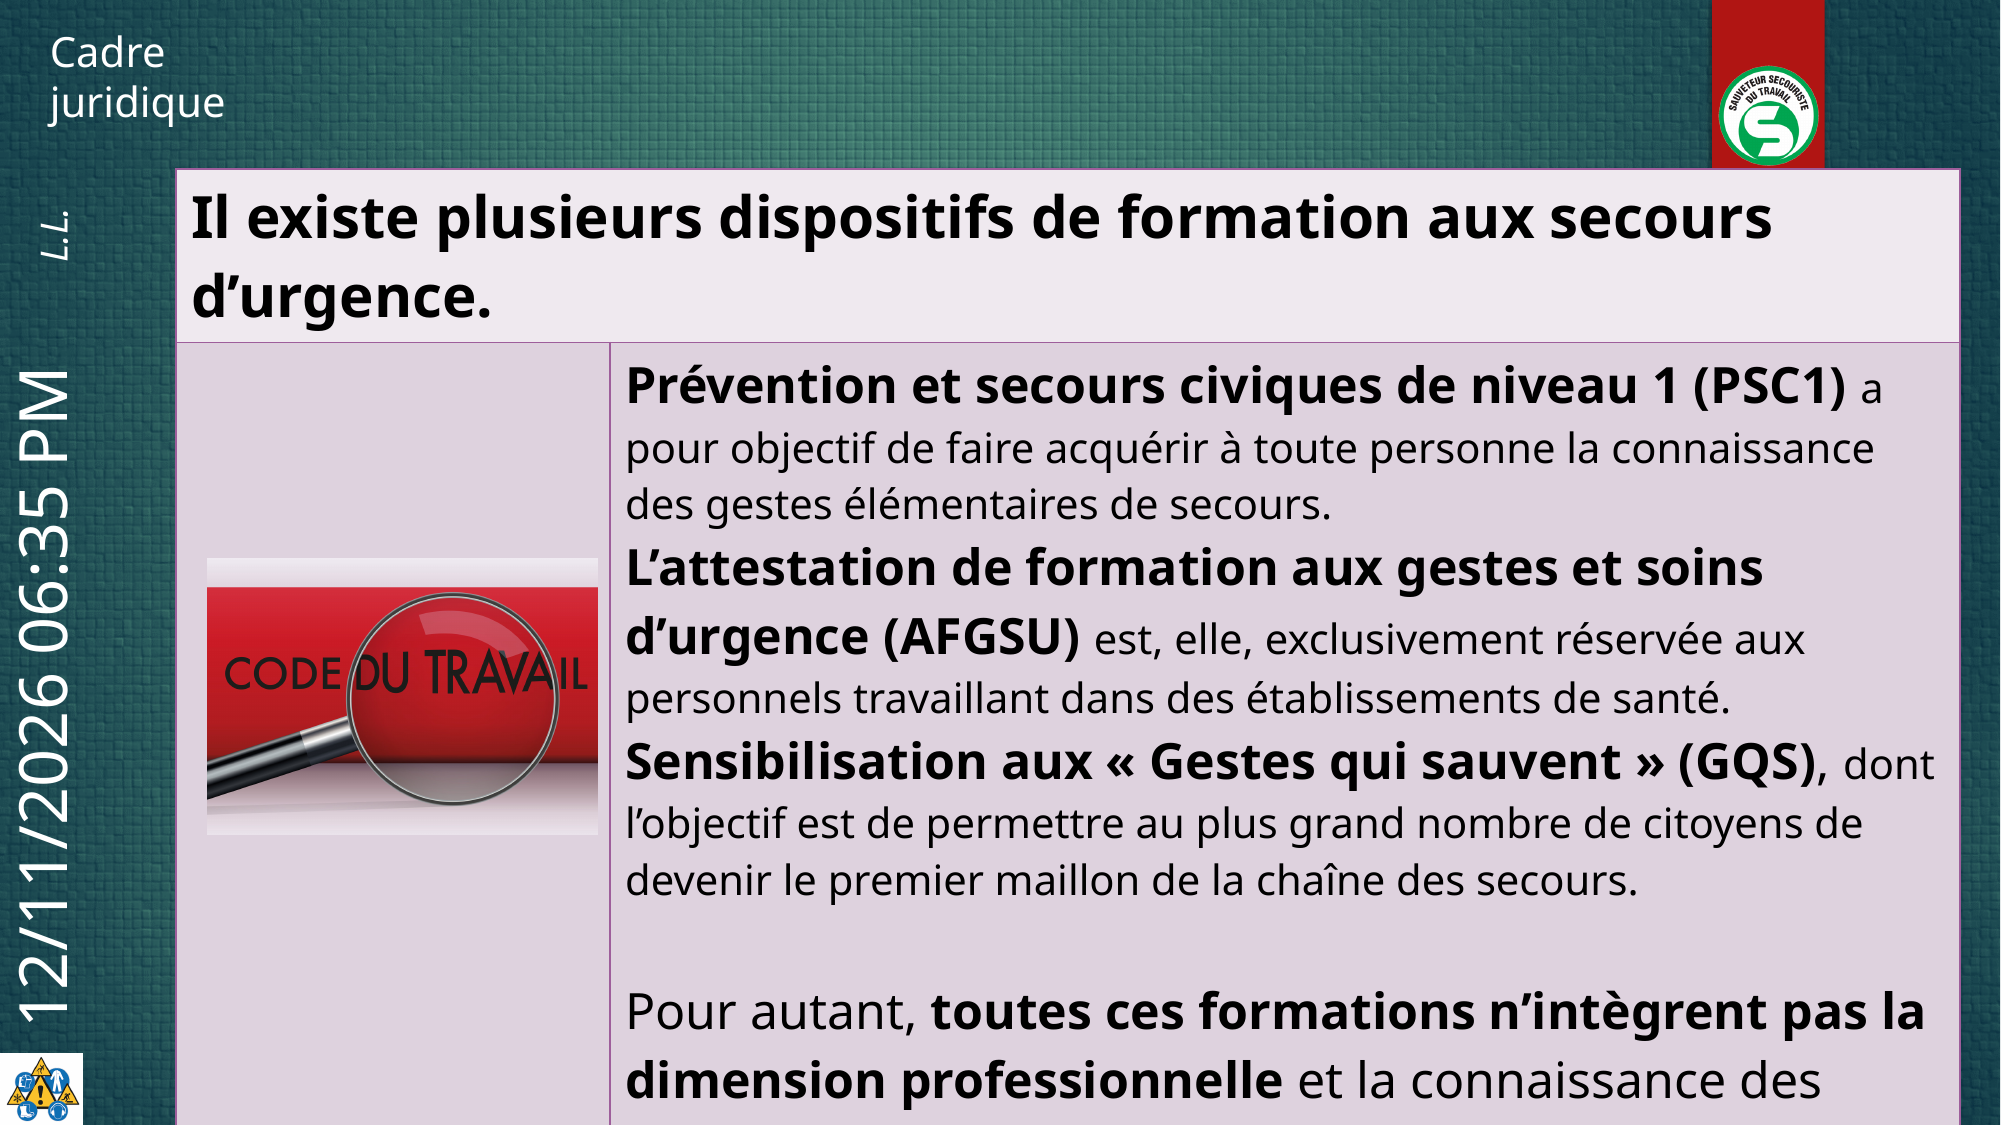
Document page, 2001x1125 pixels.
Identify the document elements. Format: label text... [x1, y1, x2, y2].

picture [1718, 65, 1819, 166]
picture [207, 558, 599, 835]
table_header Il existe plusieurs dispositifs de formation aux secours d’urgence. [177, 170, 1959, 342]
picture [0, 1053, 83, 1125]
text_box Cadre juridique [23, 18, 265, 134]
table_cell Prévention et secours civiques de niveau 1 (PSC1) a pour objectif de faire acquérir à toute personne la connaissance des gestes élémentaires de secours. L’attestation de formation aux gestes et soins d’urgence (AFGSU) est, elle, exclusivement réservée aux personnels travaillant dans des établissements de santé. Sensibilisation aux « Gestes qui sauvent » (GQS), dont l’objectif est de permettre au plus grand nombre de citoyens de devenir le premier maillon de la chaîne des secours. Pour autant, toutes ces formations n’intègrent pas la dimension professionnelle et la connaissance des risques effectivement présents dans l’entreprise. [611, 343, 1959, 1125]
table_cell [177, 343, 609, 1125]
